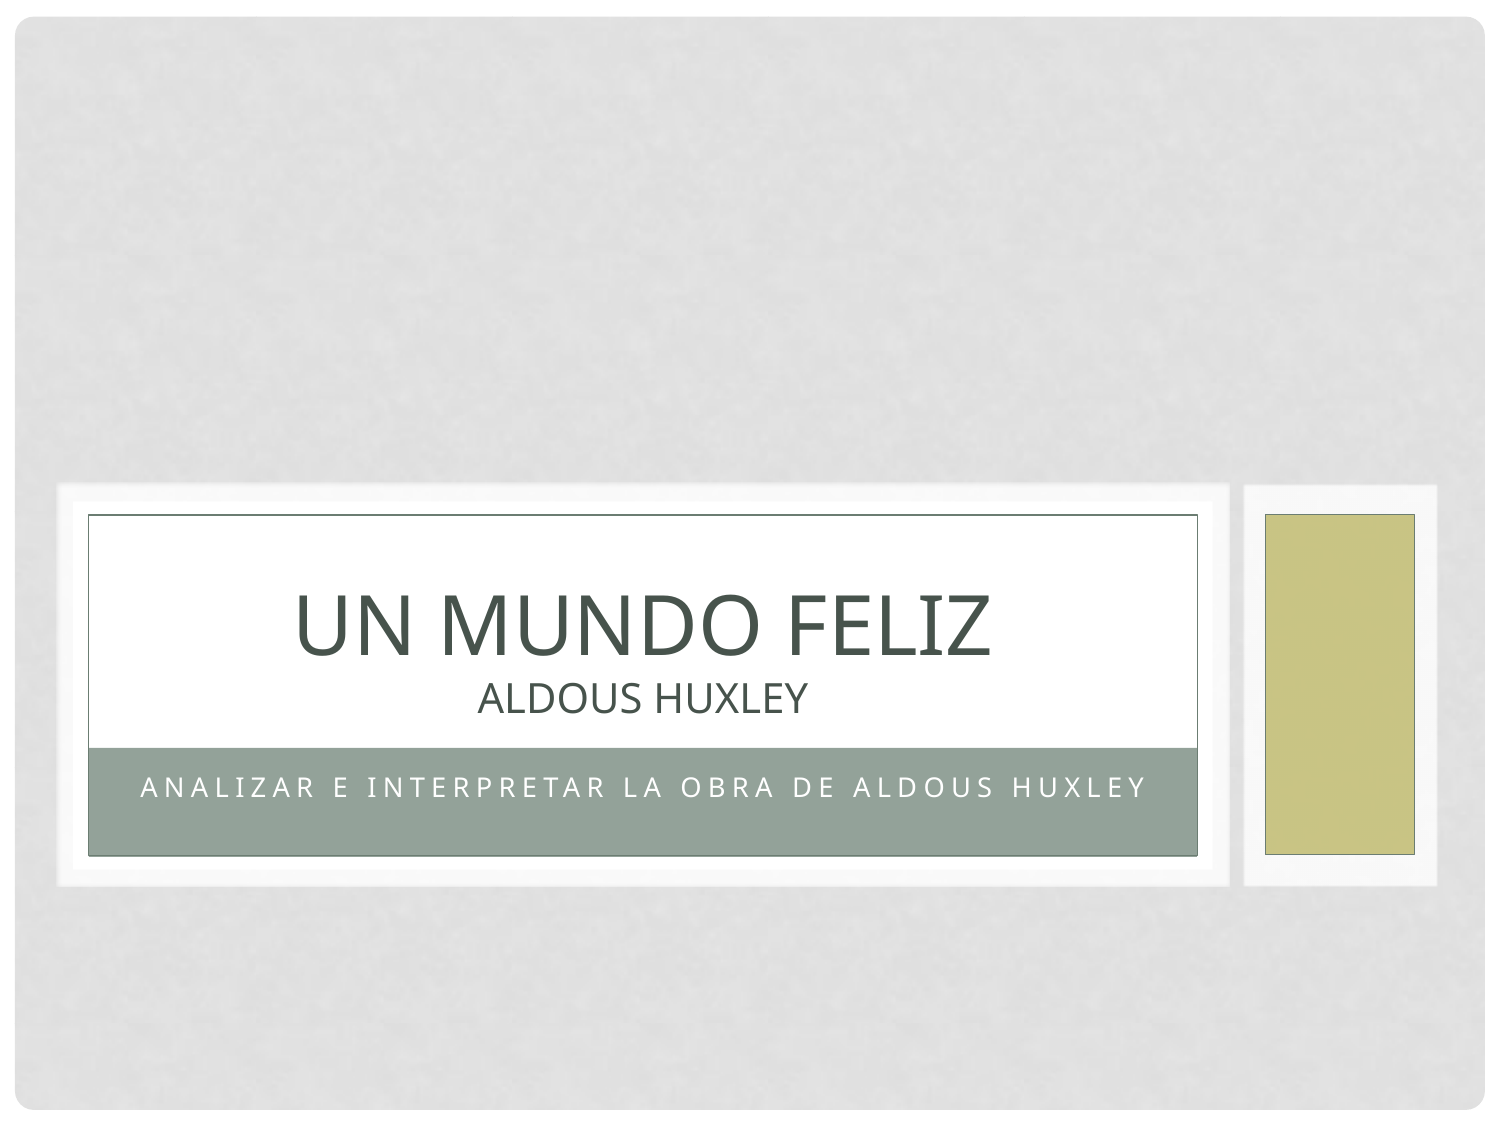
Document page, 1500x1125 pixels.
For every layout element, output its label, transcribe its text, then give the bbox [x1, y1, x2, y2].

subtitle Analizar e interpretar la obra de Aldous Huxley [105, 762, 1181, 838]
title Un mundo feliz Aldous Huxley [99, 529, 1187, 730]
